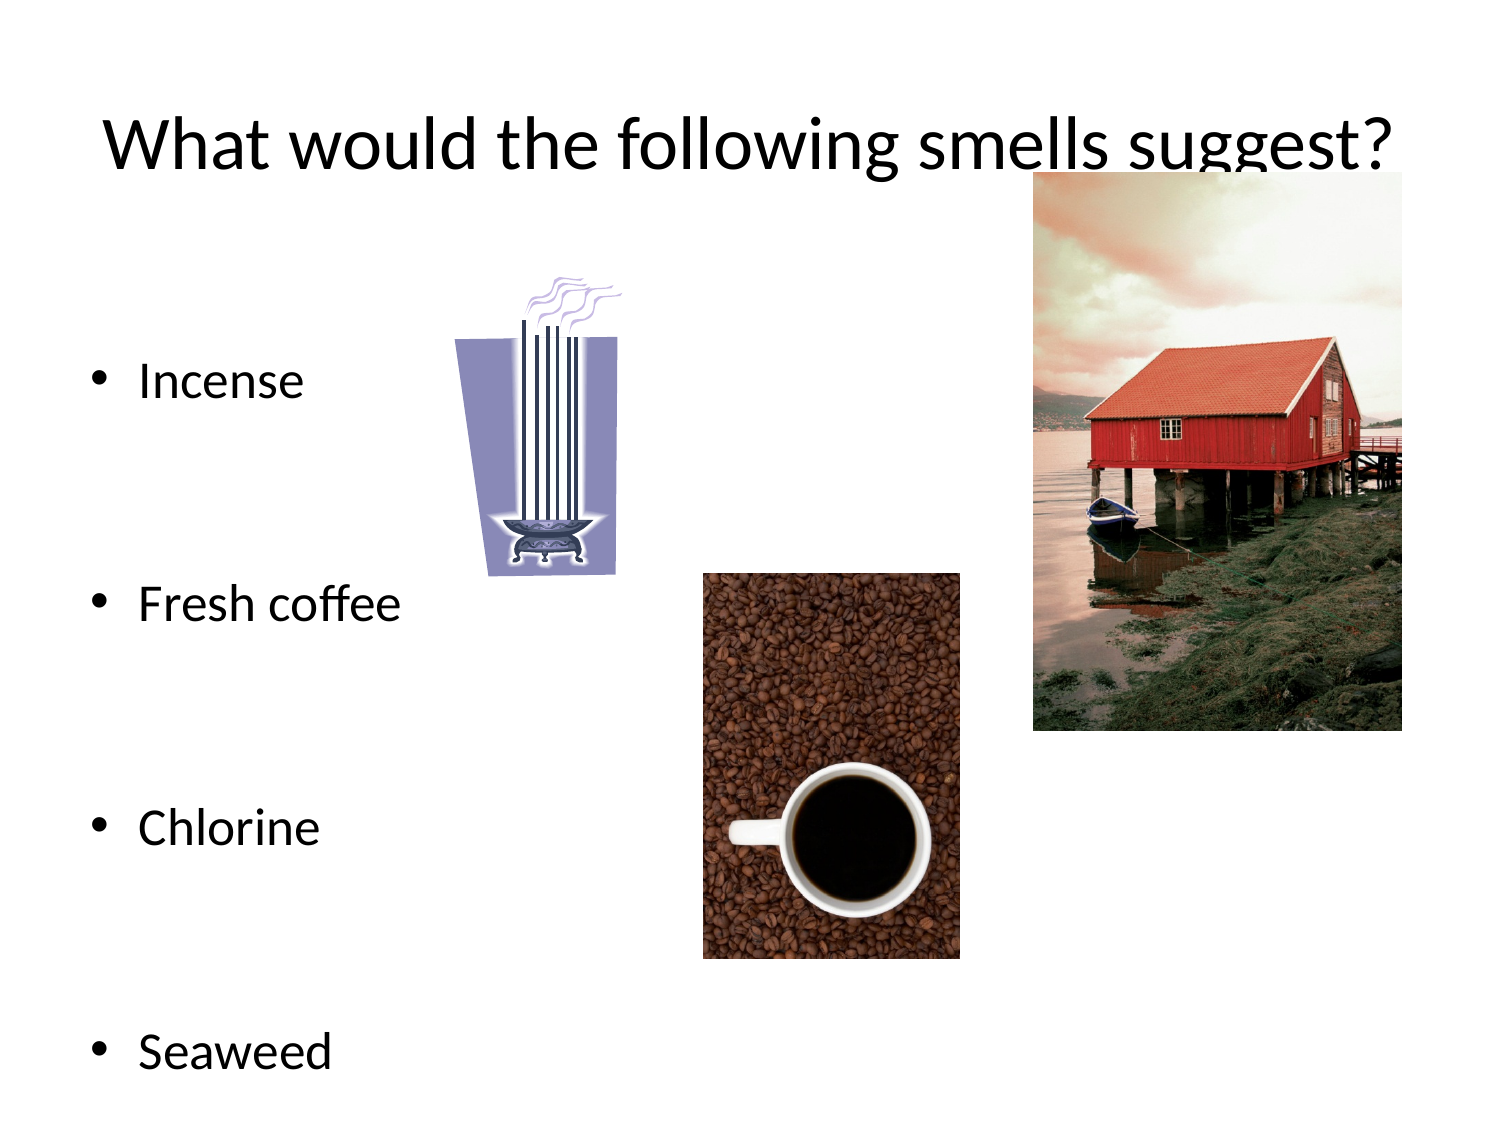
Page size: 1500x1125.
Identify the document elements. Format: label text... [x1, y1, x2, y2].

title What would the following smells suggest? [75, 45, 1425, 233]
picture [703, 573, 960, 959]
picture [454, 276, 623, 577]
picture [1033, 172, 1402, 731]
list Incense Fresh coffee Chlorine Seaweed [75, 262, 1425, 1094]
